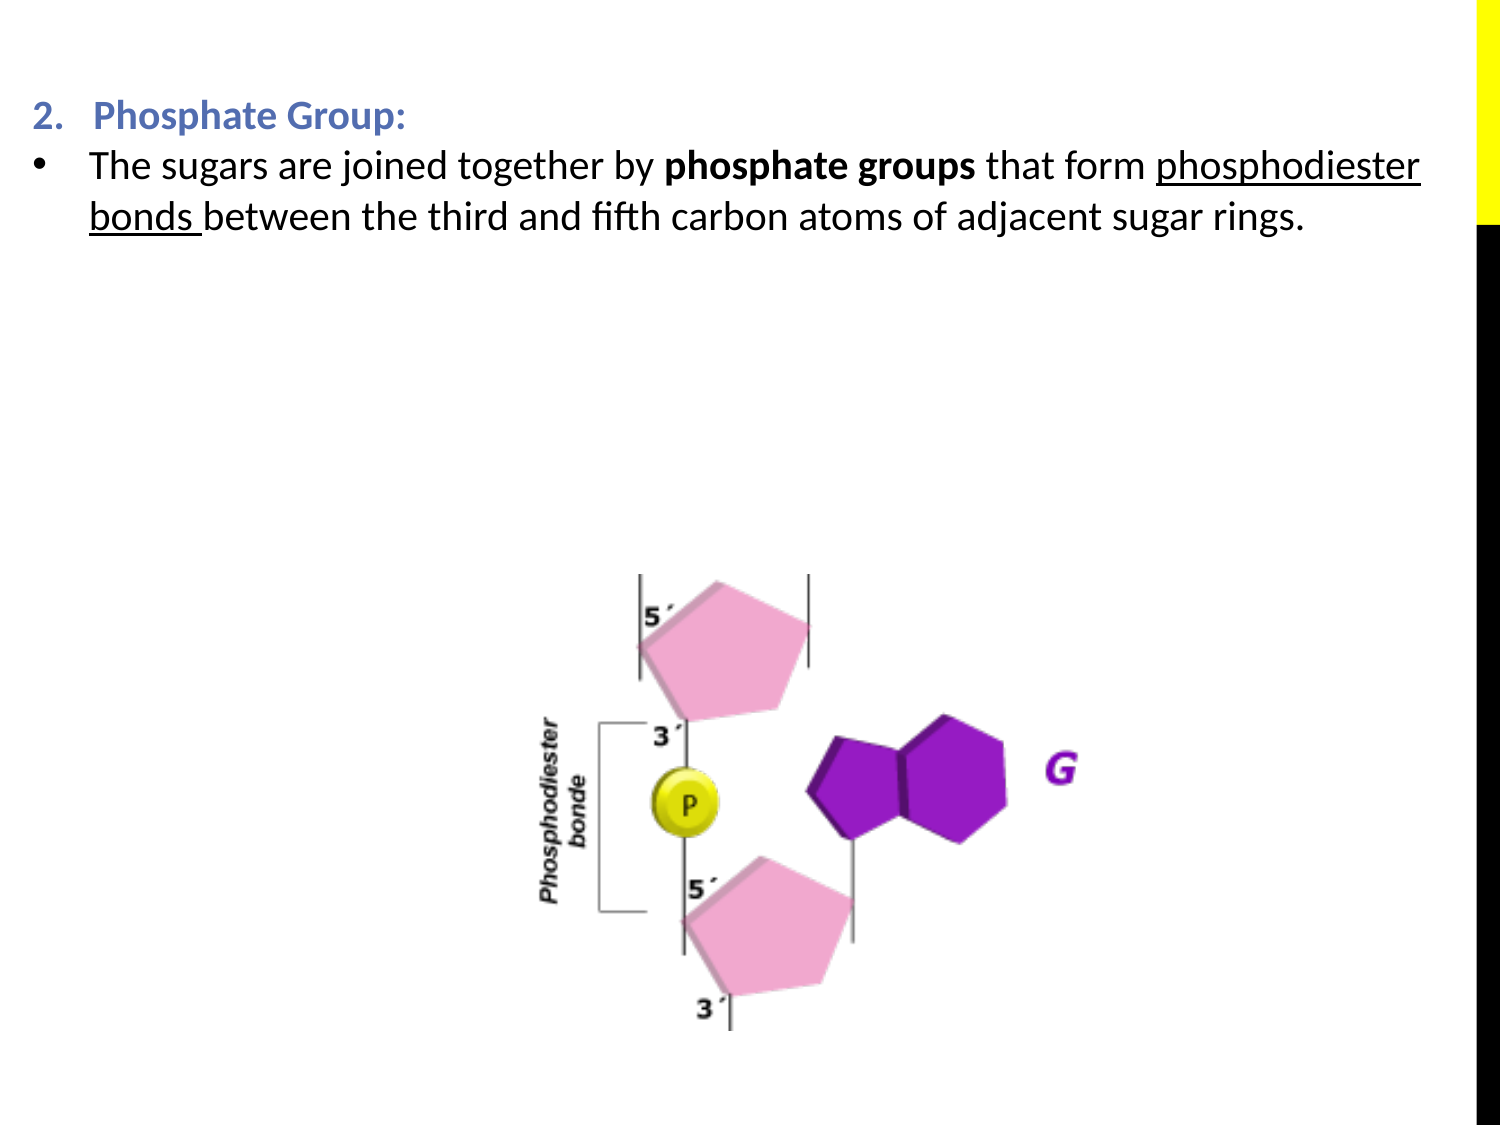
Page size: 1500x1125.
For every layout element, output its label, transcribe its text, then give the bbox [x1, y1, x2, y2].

text_box 2. Phosphate Group: The sugars are joined together by phosphate groups that form phosphodiester bonds between the third and fifth carbon atoms of adjacent sugar rings. [17, 30, 1500, 746]
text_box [524, 573, 1128, 1060]
